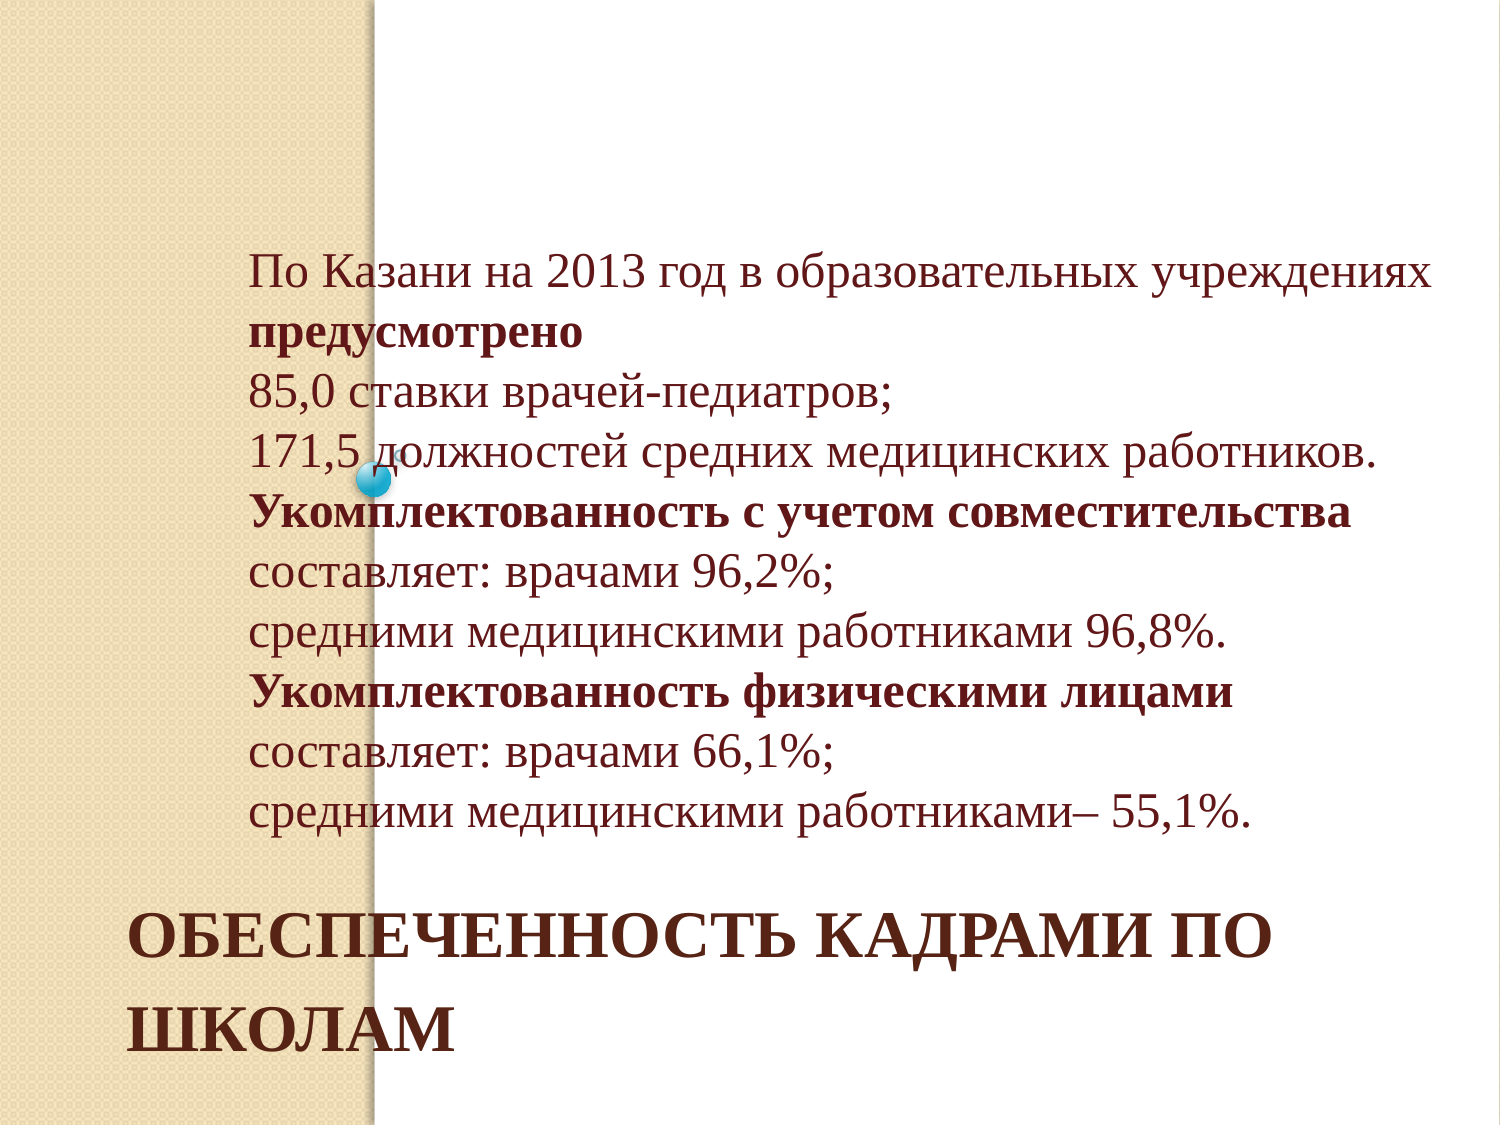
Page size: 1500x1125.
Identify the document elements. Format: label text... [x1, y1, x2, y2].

title Обеспеченность кадрами по школам [112, 869, 1388, 1094]
list По Казани на 2013 год в образовательных учреждениях предусмотрено 85,0 ставки врачей-педиатров; 171,5 должностей средних медицинских работников. Укомплектованность с учетом совместительства составляет: врачами 96,2%; средними медицинскими работниками 96,8%. Укомплектованность физическими лицами составляет: врачами 66,1%; средними медицинскими работниками– 55,1%. [230, 0, 1471, 894]
